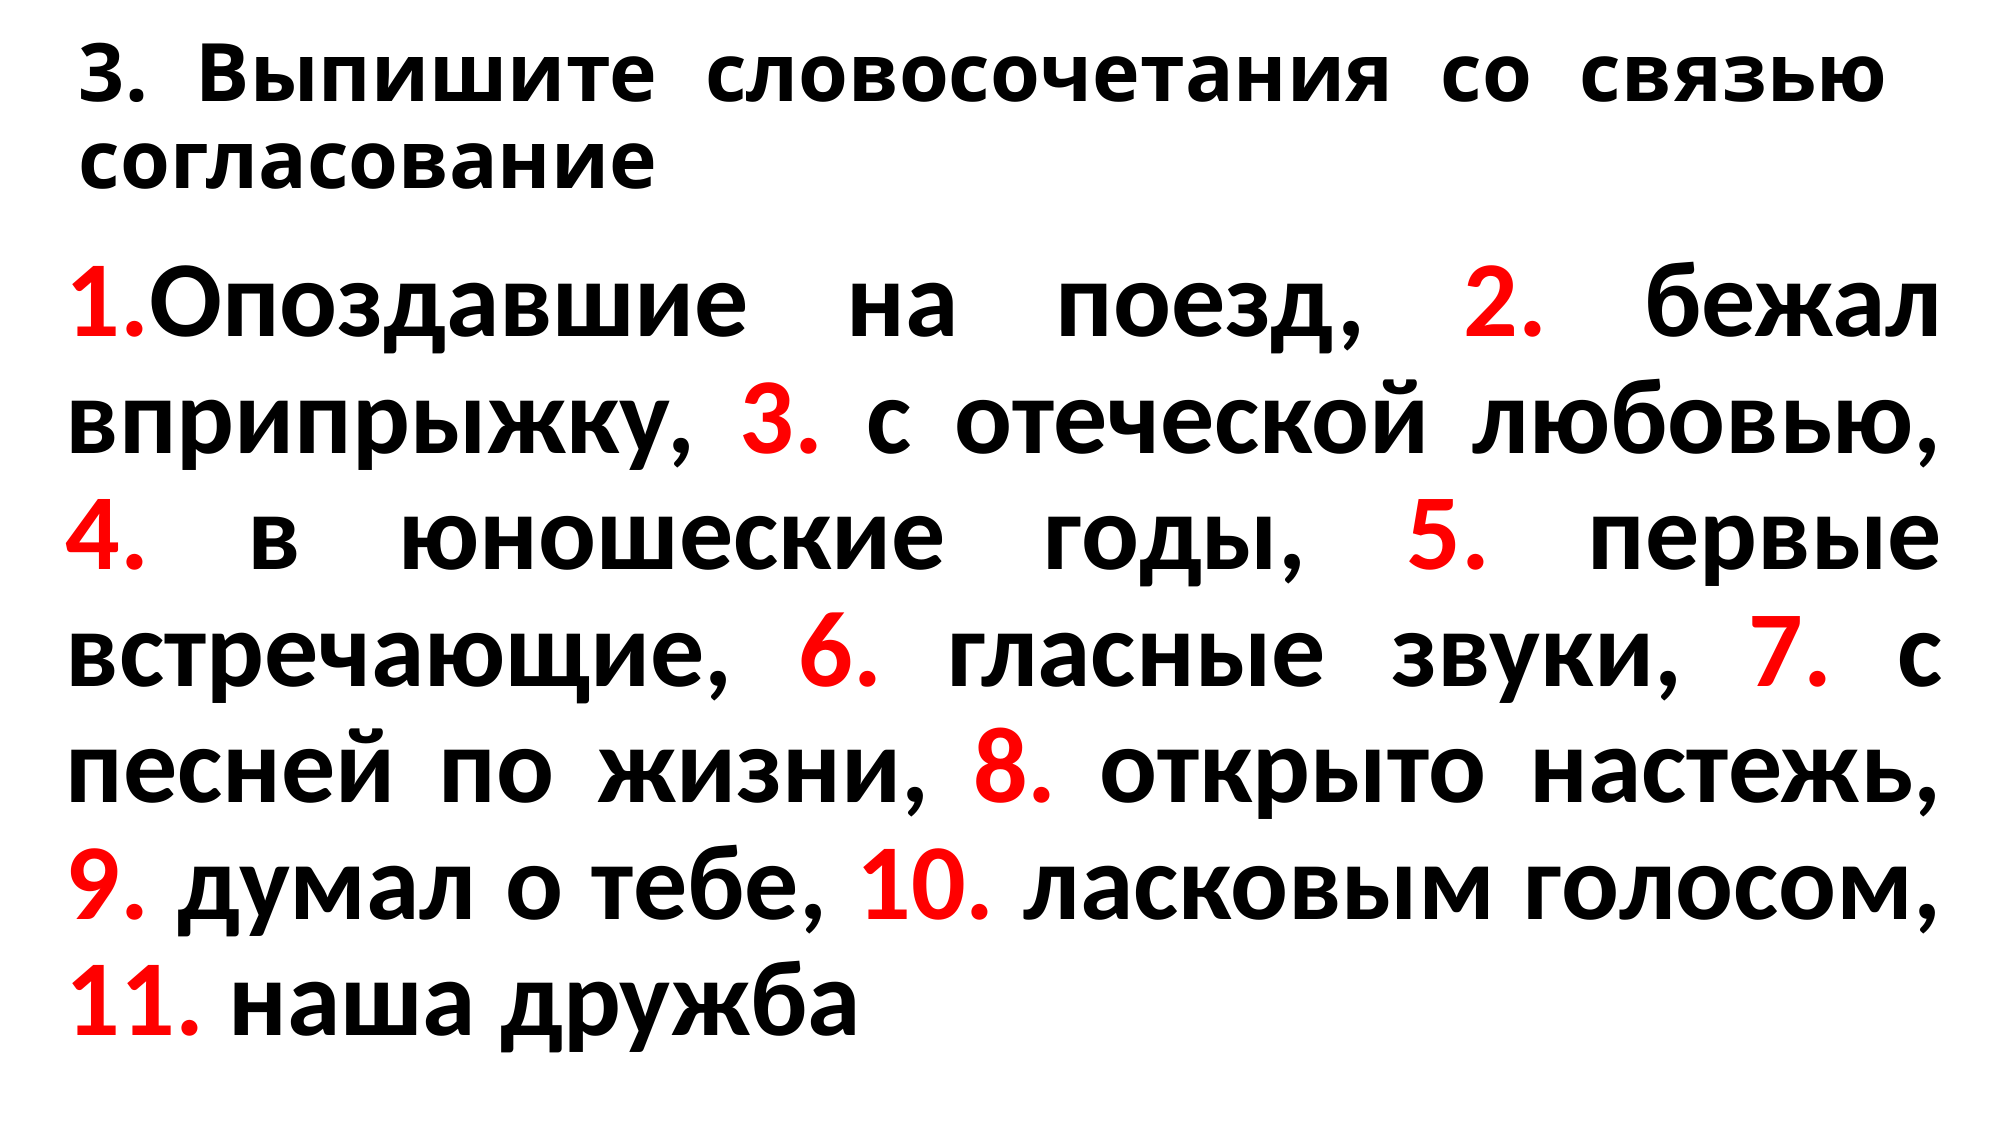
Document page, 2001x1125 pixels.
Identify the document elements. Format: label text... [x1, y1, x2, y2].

list 1.Опоздавшие на поезд, 2. бежал вприпрыжку, 3. с отеческой любовью, 4. в юношеские годы, 5. первые встречающие, 6. гласные звуки, 7. с песней по жизни, 8. открыто настежь, 9. думал о тебе, 10. ласковым голосом, 11. наша дружба [50, 236, 1958, 1075]
title 3. Выпишите словосочетания со связью согласование [63, 23, 1905, 214]
